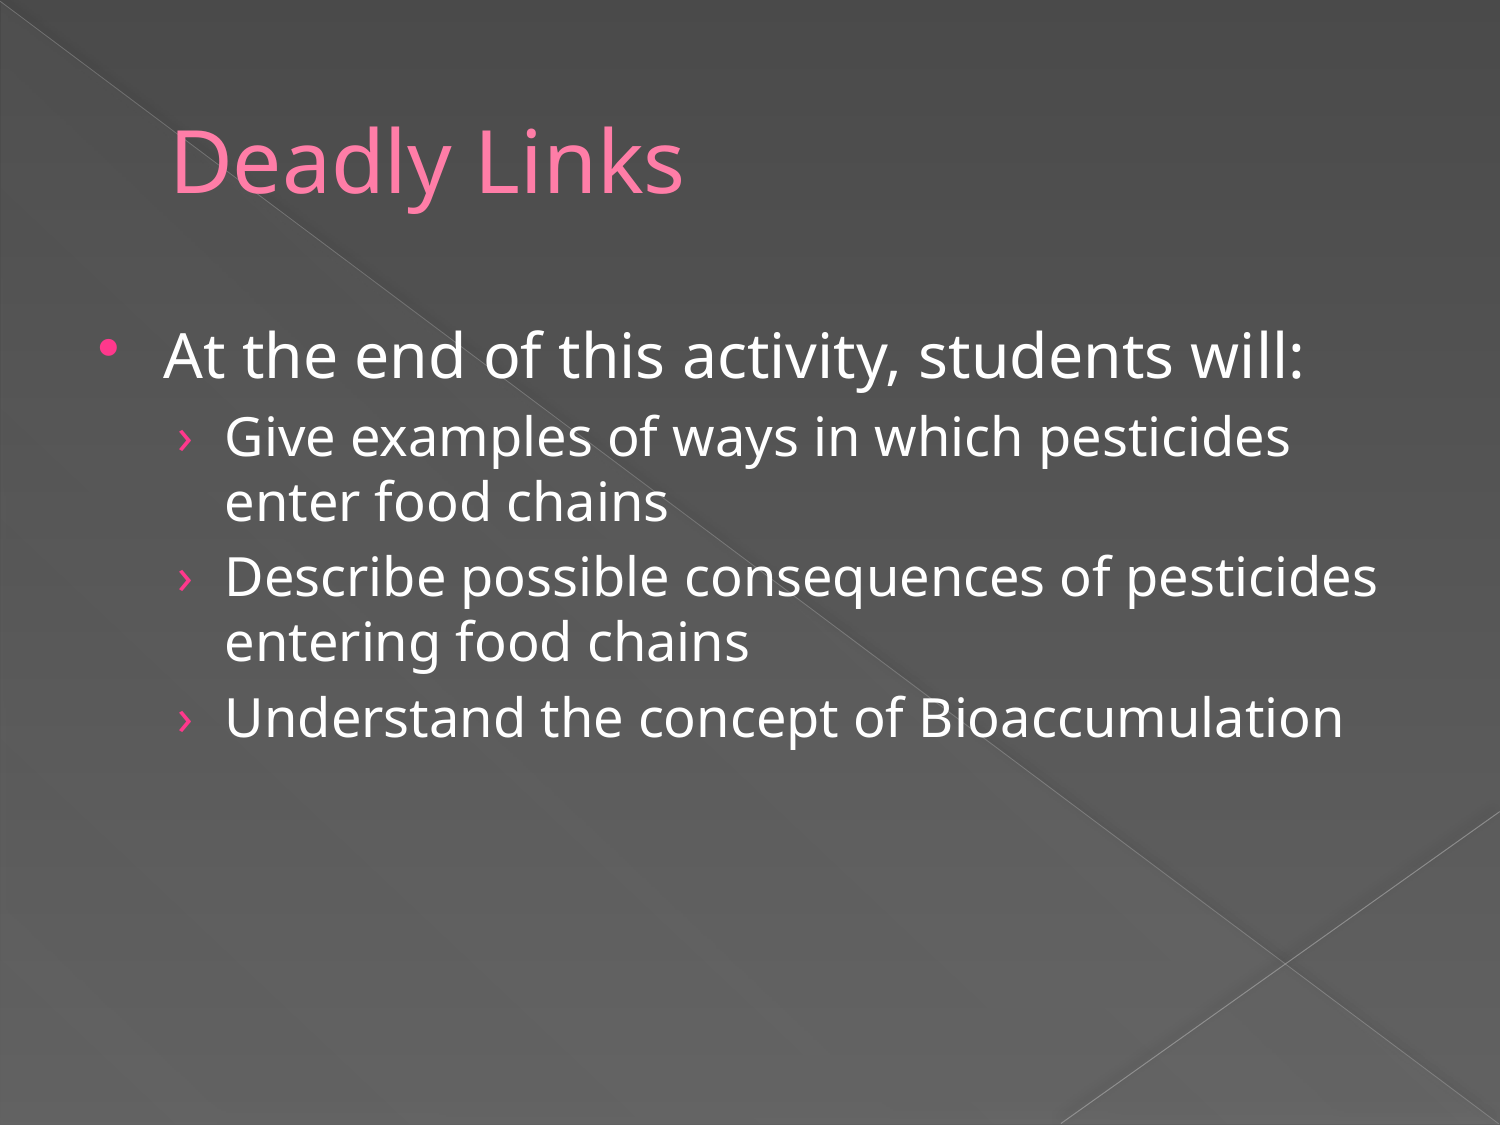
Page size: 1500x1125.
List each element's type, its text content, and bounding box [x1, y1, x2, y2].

title Deadly Links [75, 43, 1425, 274]
list At the end of this activity, students will: Give examples of ways in which pesticides enter food chains Describe possible consequences of pesticides entering food chains Understand the concept of Bioaccumulation [75, 308, 1425, 1059]
